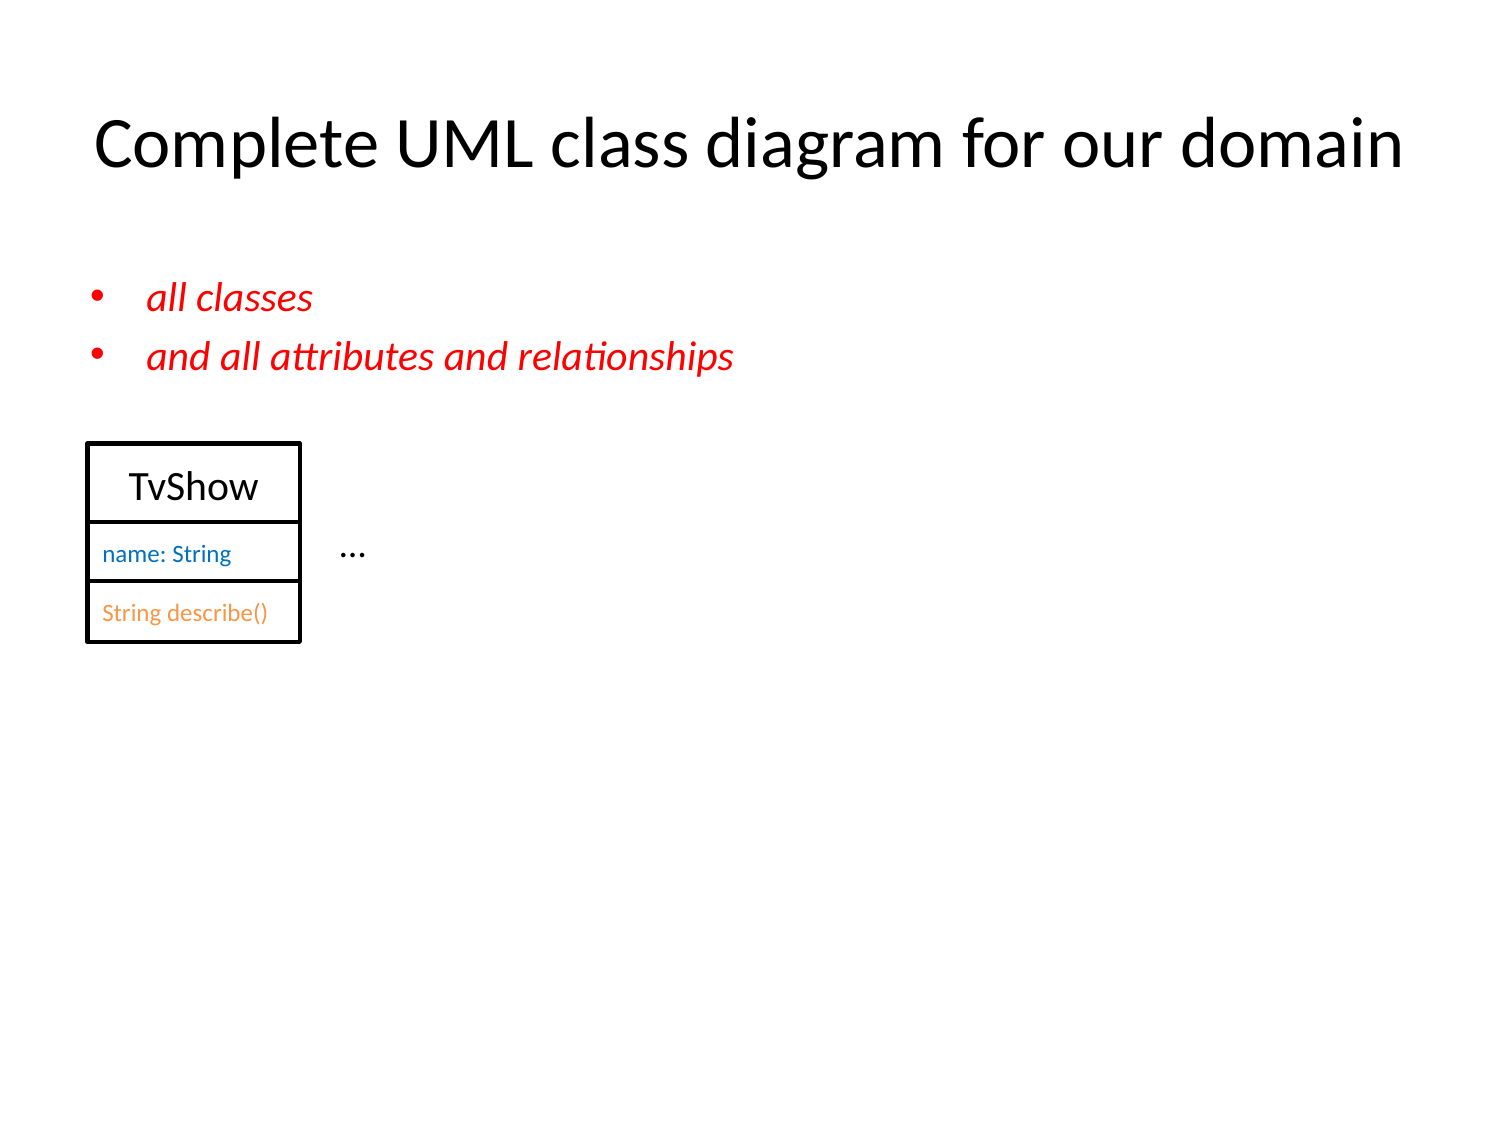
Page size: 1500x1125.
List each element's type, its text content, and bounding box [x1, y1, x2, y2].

title Complete UML class diagram for our domain [75, 45, 1425, 233]
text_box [87, 443, 301, 643]
text_box … [325, 512, 381, 573]
list all classes and all attributes and relationships [75, 262, 1425, 1005]
